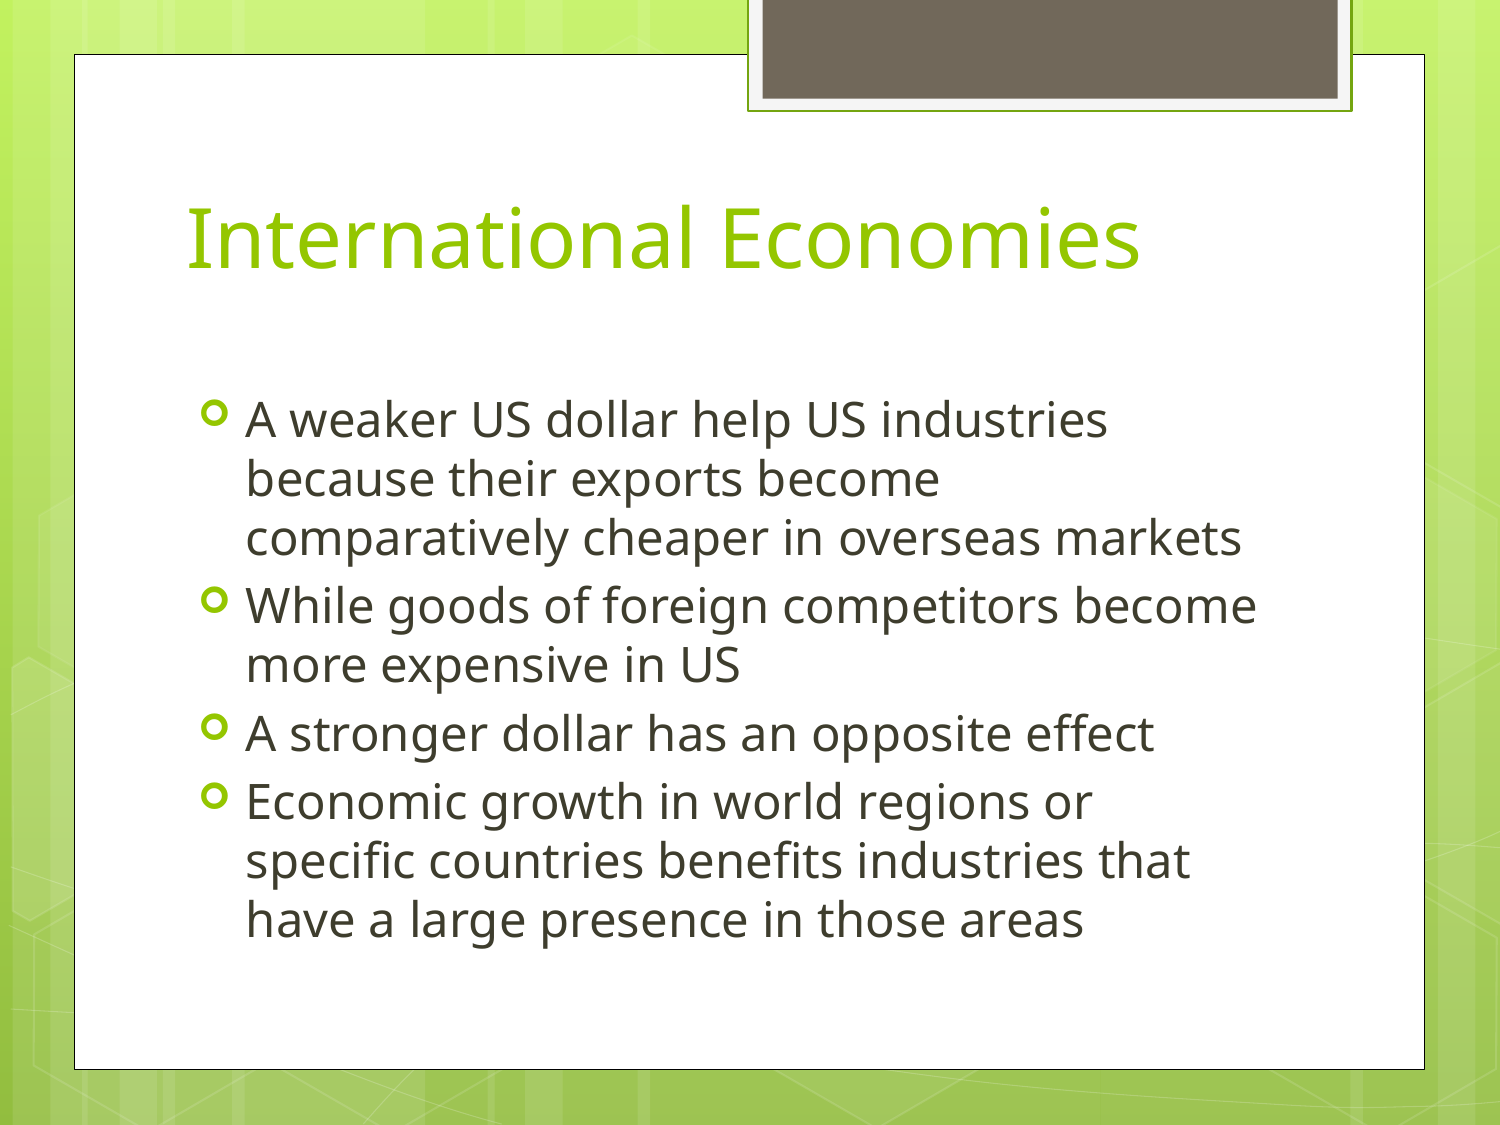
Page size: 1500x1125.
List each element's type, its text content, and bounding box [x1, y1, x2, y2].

title International Economies [171, 168, 1324, 293]
list A weaker US dollar help US industries because their exports become comparatively cheaper in overseas markets While goods of foreign competitors become more expensive in US A stronger dollar has an opposite effect Economic growth in world regions or specific countries benefits industries that have a large presence in those areas [171, 381, 1283, 957]
